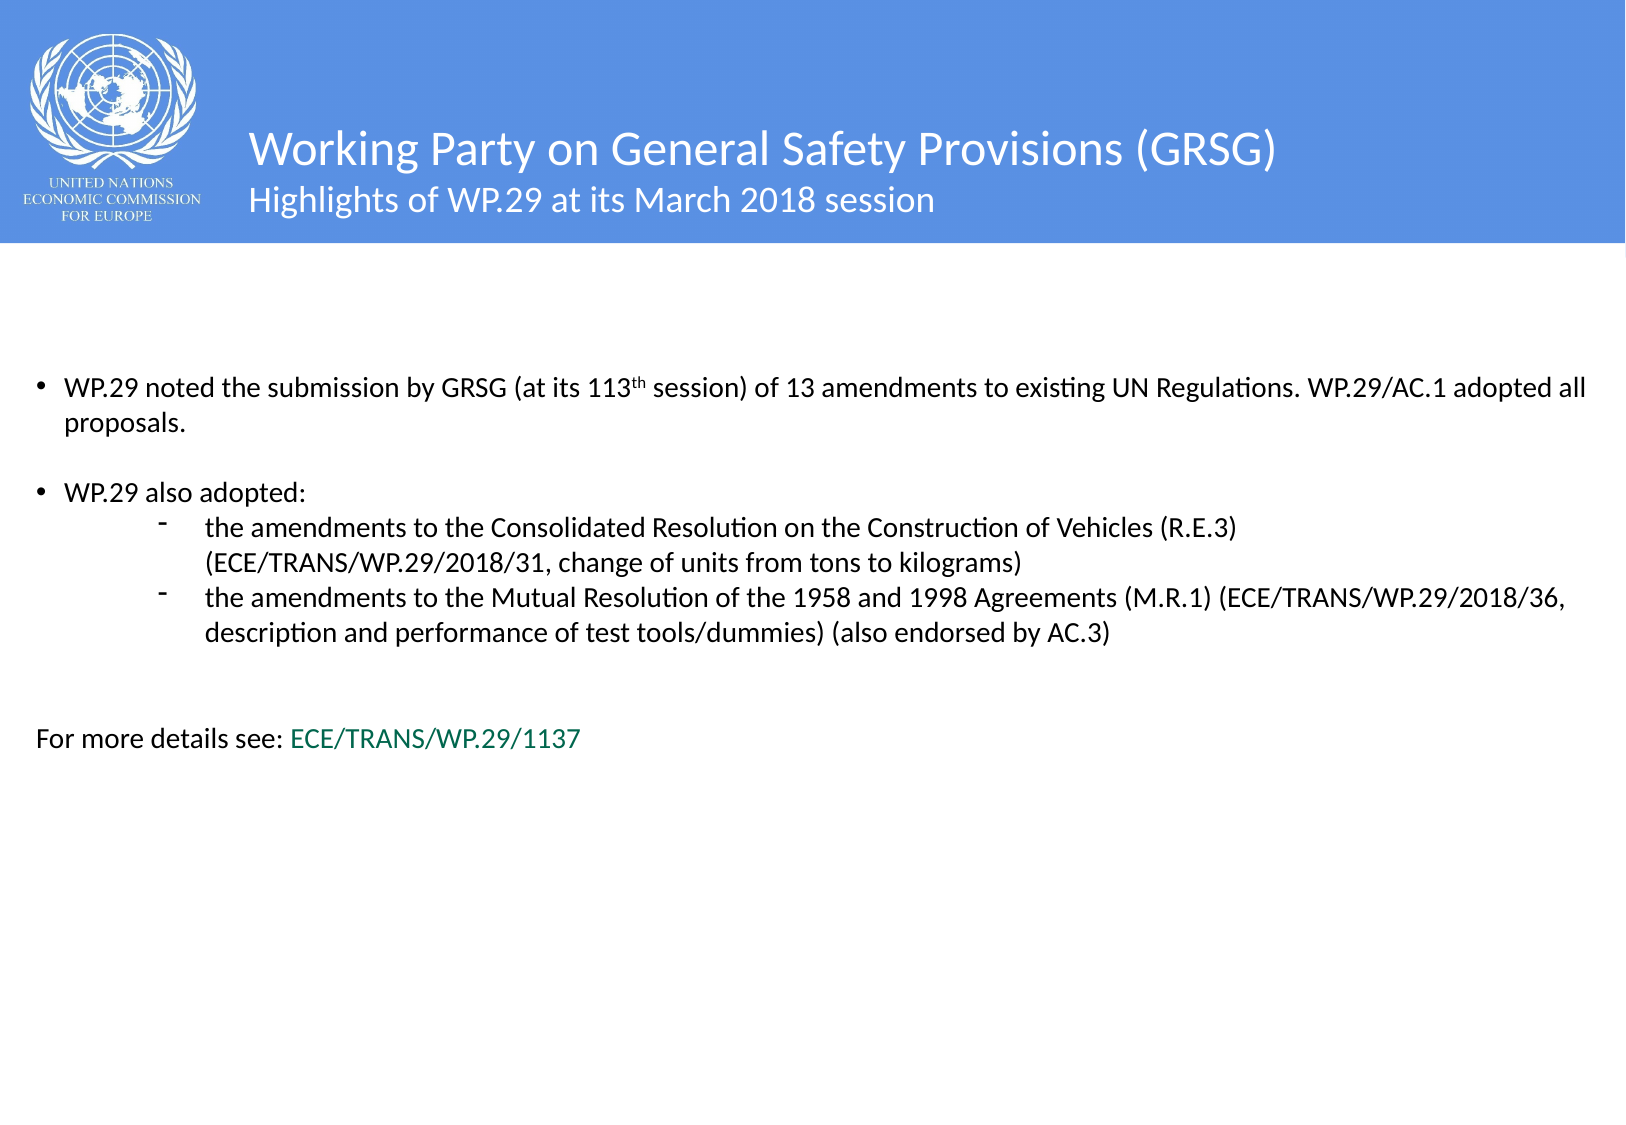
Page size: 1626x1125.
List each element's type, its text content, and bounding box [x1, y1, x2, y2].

text_box WP.29 noted the submission by GRSG (at its 113th session) of 13 amendments to existing UN Regulations. WP.29/AC.1 adopted all proposals. WP.29 also adopted: the amendments to the Consolidated Resolution on the Construction of Vehicles (R.E.3) (ECE/TRANS/WP.29/2018/31, change of units from tons to kilograms) the amendments to the Mutual Resolution of the 1958 and 1998 Agreements (M.R.1) (ECE/TRANS/WP.29/2018/36, description and performance of test tools/dummies) (also endorsed by AC.3) For more details see: ECE/TRANS/WP.29/1137 [21, 255, 1604, 1125]
title Working Party on General Safety Provisions (GRSG) Highlights of WP.29 at its March 2018 session [233, 68, 1593, 255]
picture [0, 0, 1626, 1125]
